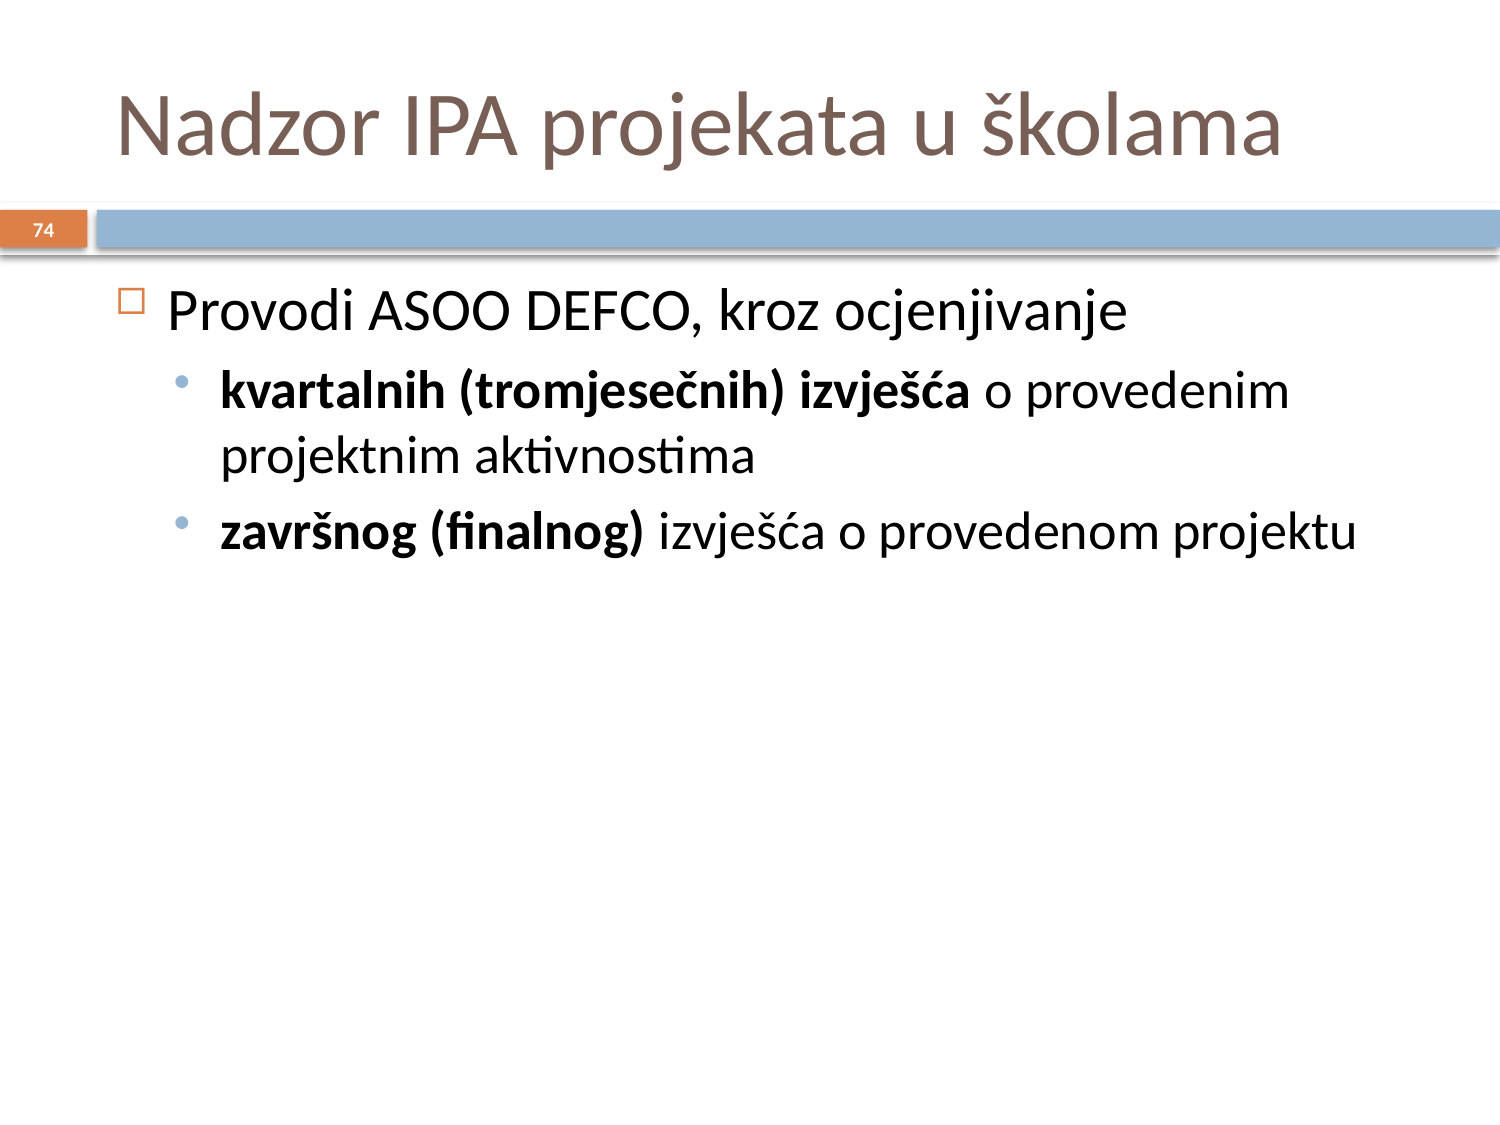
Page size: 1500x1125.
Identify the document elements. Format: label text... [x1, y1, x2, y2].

list Provodi ASOO DEFCO, kroz ocjenjivanje kvartalnih (tromjesečnih) izvješća o provedenim projektnim aktivnostima završnog (finalnog) izvješća o provedenom projektu [100, 262, 1439, 1001]
title Nadzor IPA projekata u školama [100, 37, 1439, 201]
slide_number 74 [0, 208, 88, 249]
